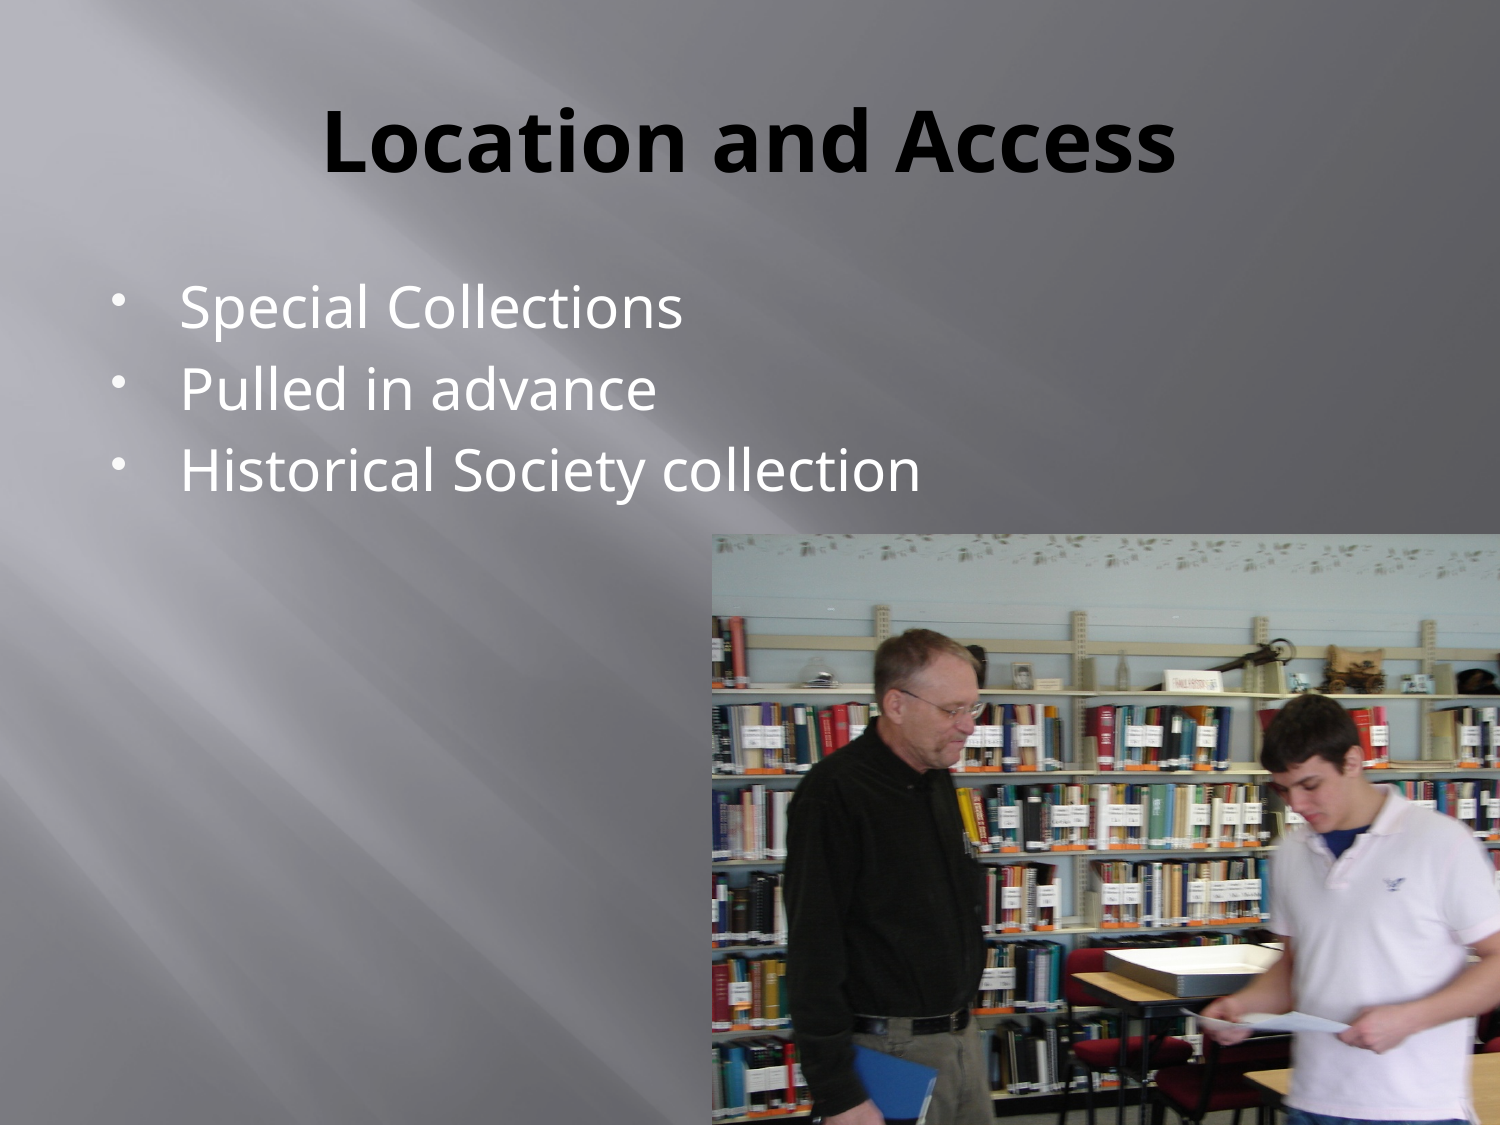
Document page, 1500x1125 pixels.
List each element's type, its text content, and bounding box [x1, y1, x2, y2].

picture [712, 534, 1500, 1125]
list Special Collections Pulled in advance Historical Society collection [75, 262, 1425, 1035]
title Location and Access [75, 45, 1425, 233]
